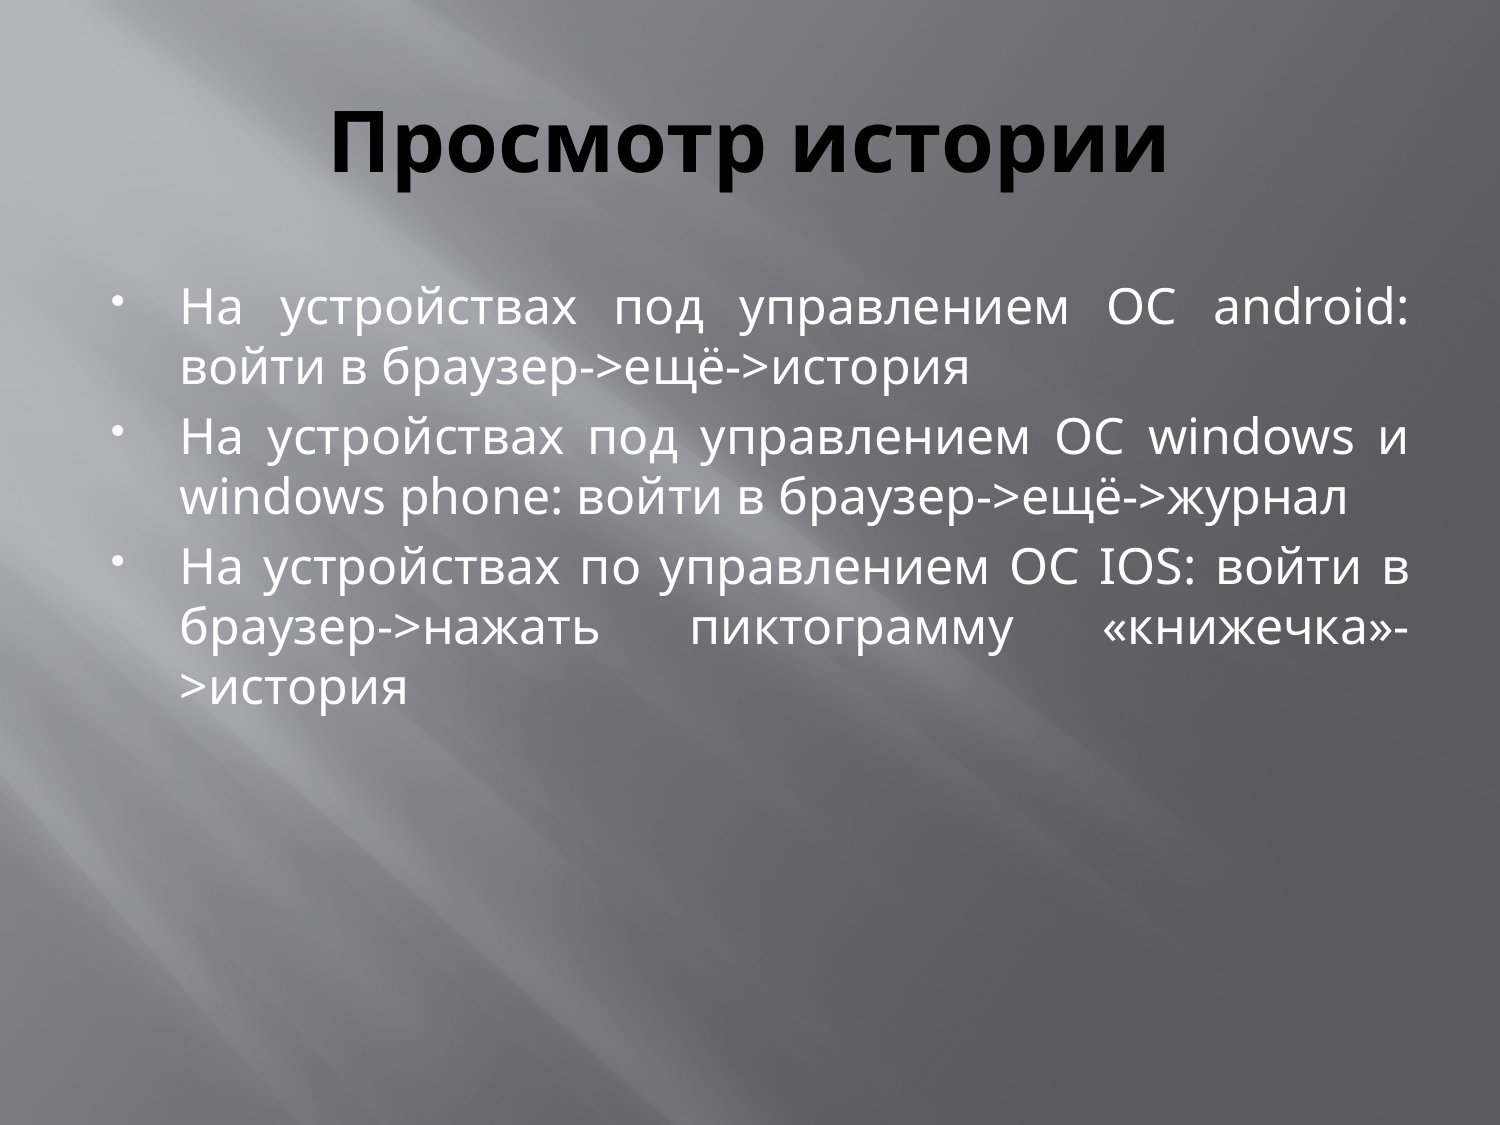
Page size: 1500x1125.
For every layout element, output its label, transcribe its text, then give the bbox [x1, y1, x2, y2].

list На устройствах под управлением ОС android: войти в браузер->ещё->история На устройствах под управлением ОС windows и windows phone: войти в браузер->ещё->журнал На устройствах по управлением ОС IOS: войти в браузер->нажать пиктограмму «книжечка»->история [75, 267, 1425, 1035]
title Просмотр истории [75, 45, 1425, 233]
